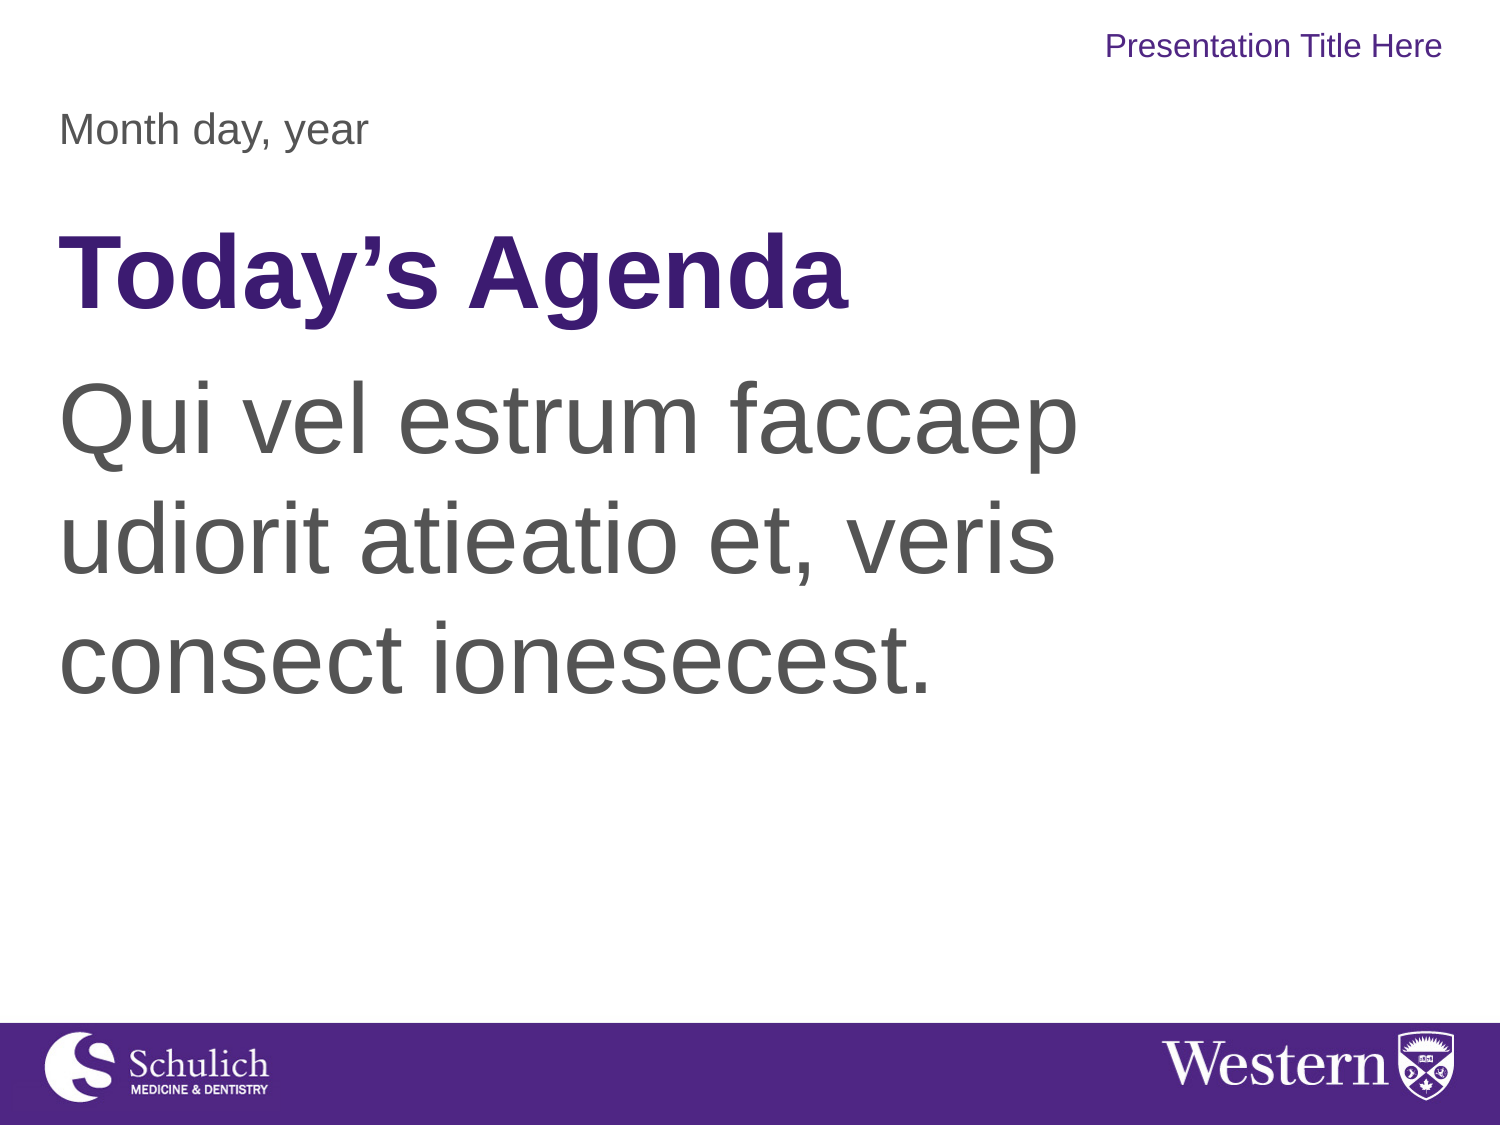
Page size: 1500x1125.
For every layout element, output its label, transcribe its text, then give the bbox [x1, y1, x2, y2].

picture [0, 0, 1500, 1125]
text_box Presentation Title Here [935, 17, 1459, 72]
text_box Month day, year Today’s Agenda Qui vel estrum faccaep udiorit atieatio et, veris consect ionesecest. [44, 93, 1358, 871]
